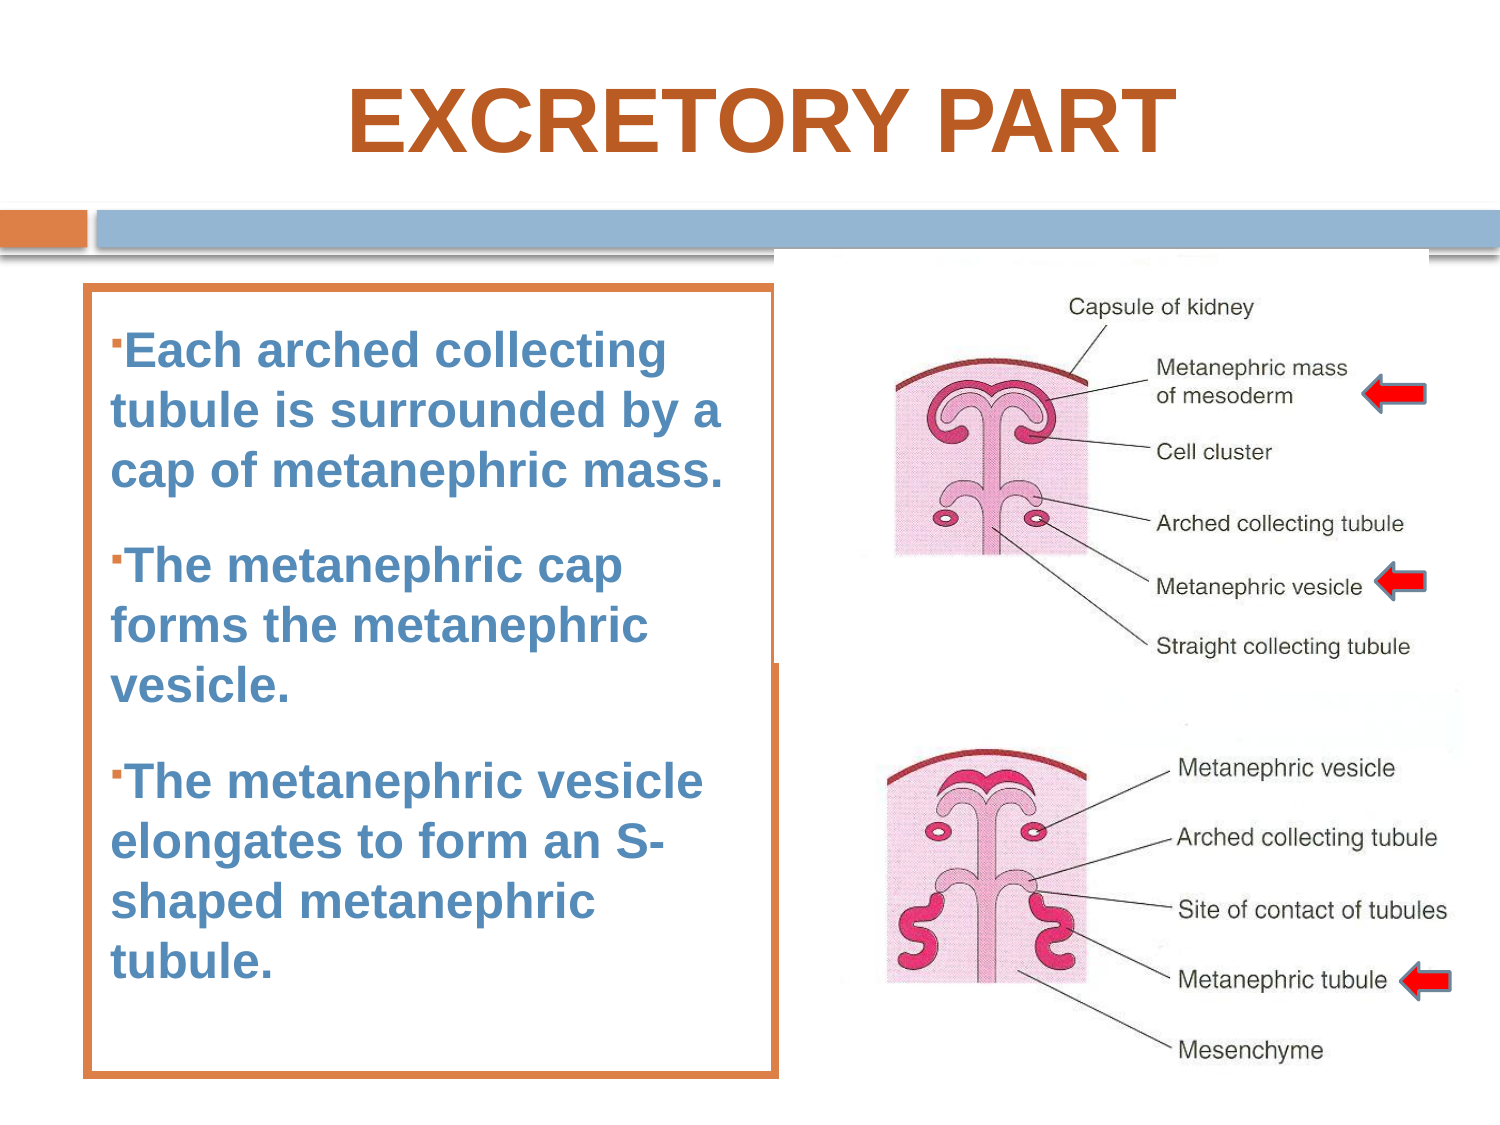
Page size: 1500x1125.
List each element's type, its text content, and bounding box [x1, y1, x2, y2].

list Each arched collecting tubule is surrounded by a cap of metanephric mass. The metanephric cap forms the metanephric vesicle. The metanephric vesicle elongates to form an S-shaped metanephric tubule. [83, 283, 779, 1079]
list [774, 249, 1430, 663]
picture [787, 674, 1463, 1076]
title EXCRETORY PART [99, 44, 1425, 188]
